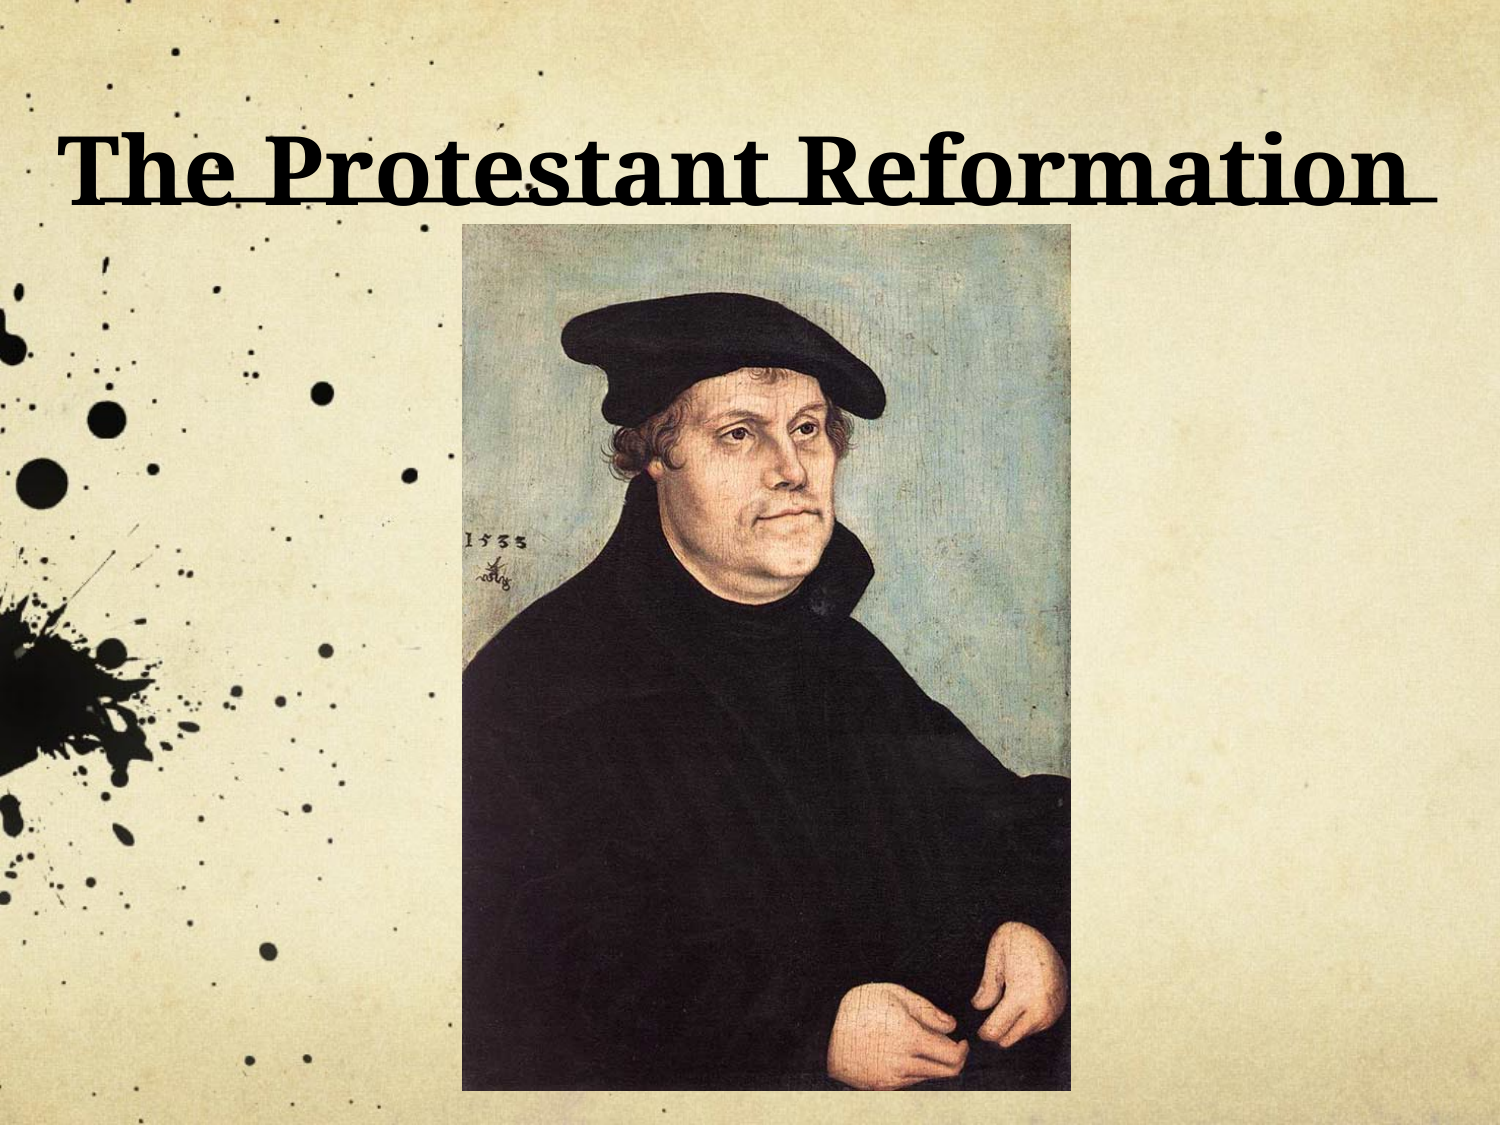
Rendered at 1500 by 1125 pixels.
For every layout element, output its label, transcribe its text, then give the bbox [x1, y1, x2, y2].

title The Protestant Reformation [50, 24, 1463, 225]
picture [0, 0, 1500, 1125]
